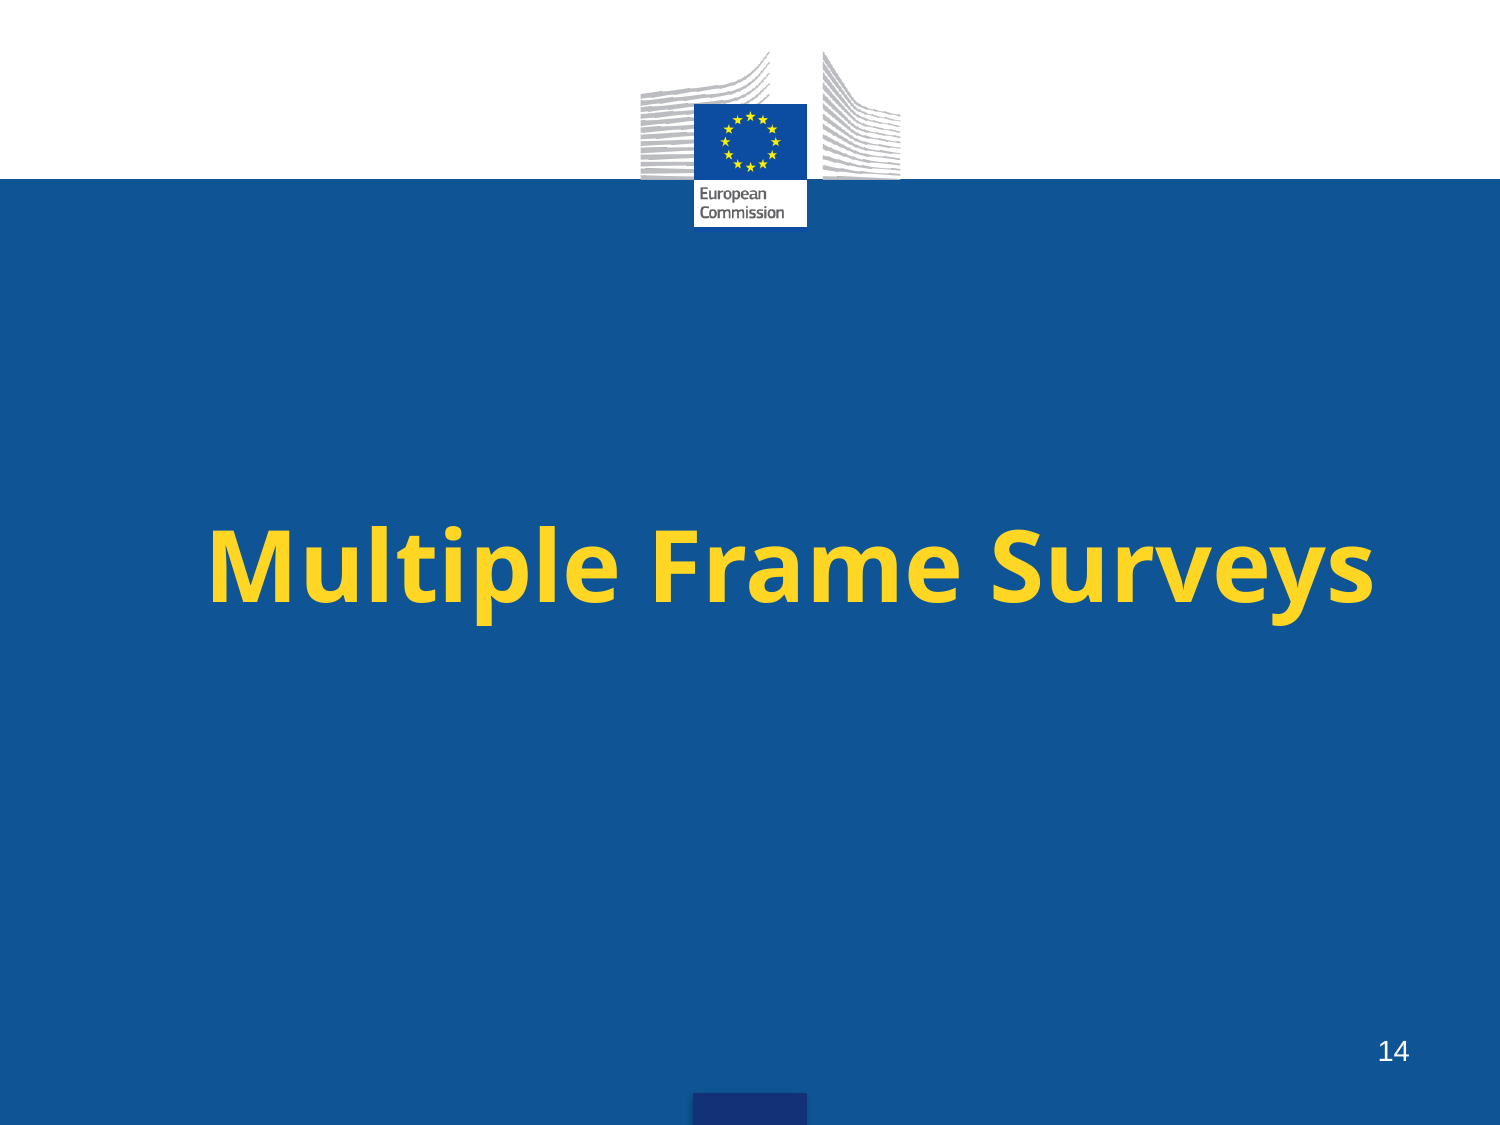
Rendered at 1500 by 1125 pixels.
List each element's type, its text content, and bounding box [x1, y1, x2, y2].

slide_number 14 [1074, 1024, 1426, 1103]
title Multiple Frame Surveys [64, 267, 1459, 858]
